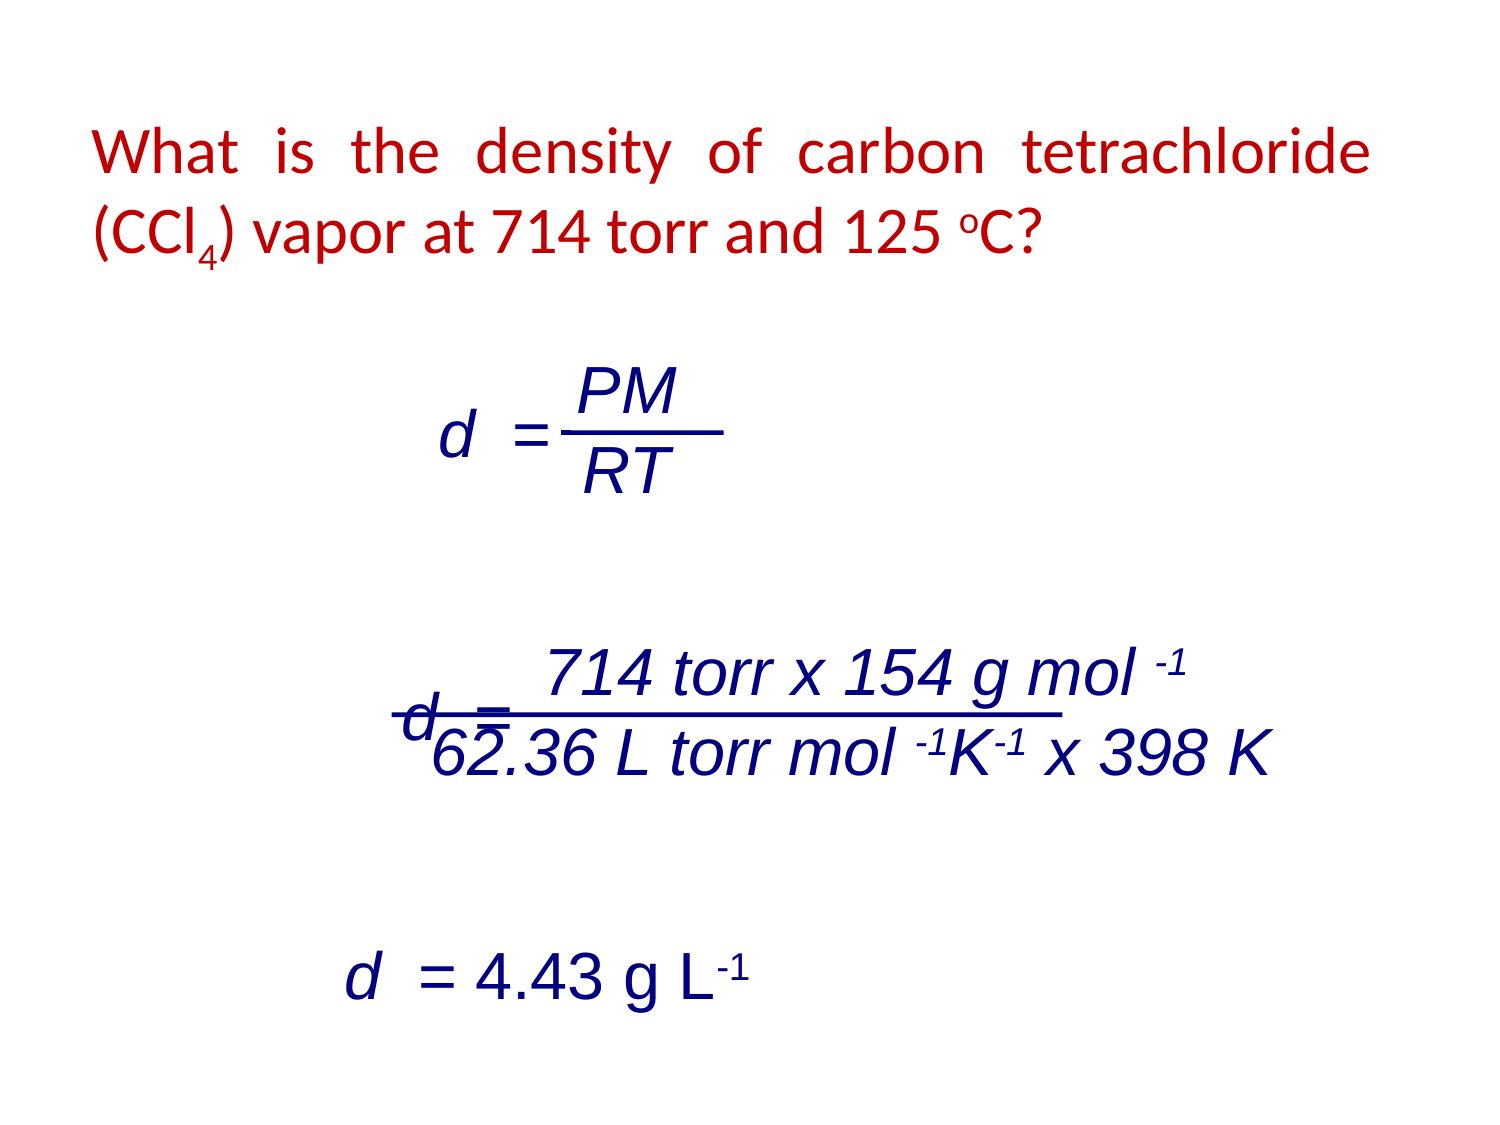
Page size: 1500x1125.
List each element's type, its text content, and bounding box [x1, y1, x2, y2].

text_box d = 4.43 g L-1 [329, 925, 766, 1021]
text_box What is the density of carbon tetrachloride (CCl4) vapor at 714 torr and 125 oC? [76, 99, 1388, 775]
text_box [422, 339, 724, 517]
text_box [159, 621, 1341, 799]
